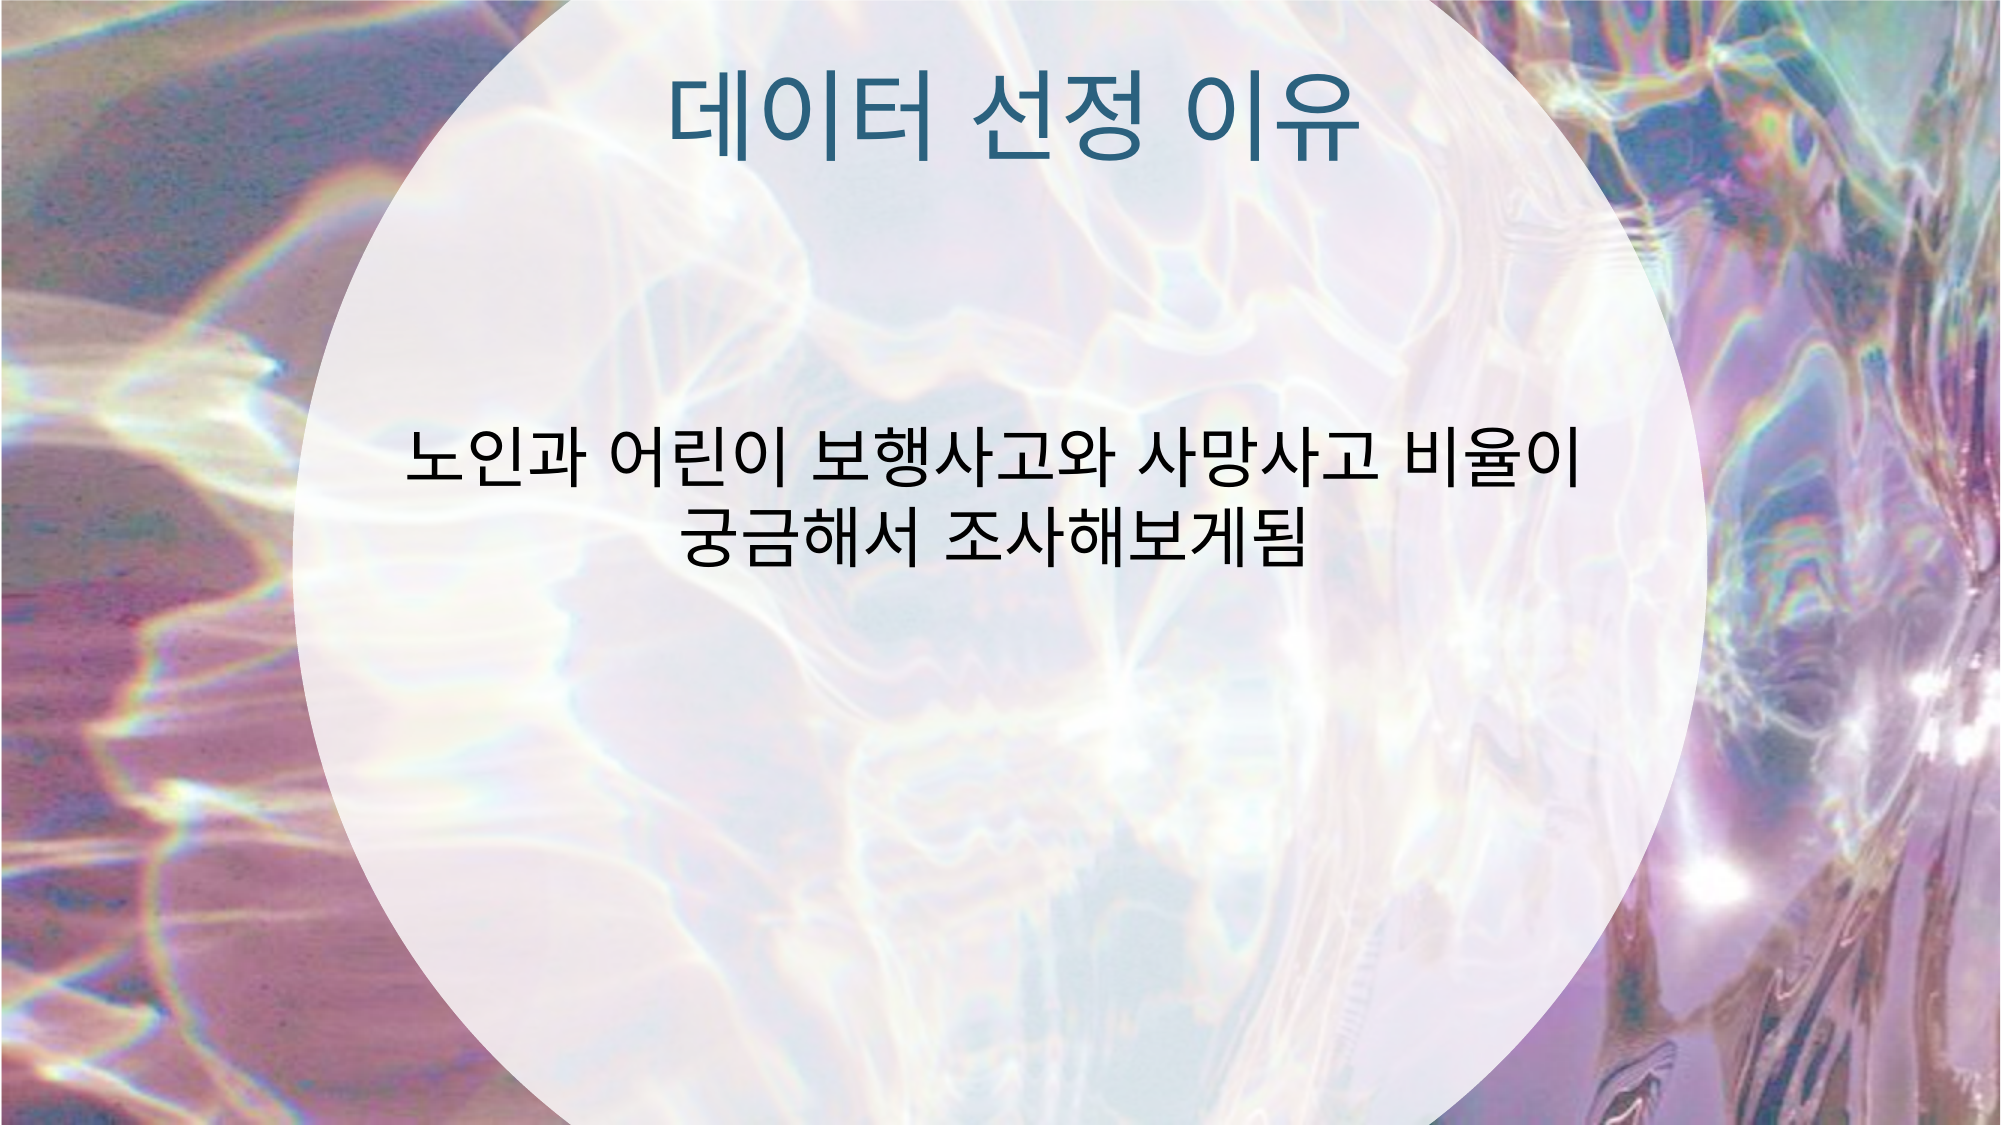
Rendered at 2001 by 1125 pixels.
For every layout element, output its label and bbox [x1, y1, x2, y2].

text_box [320, 46, 1671, 586]
picture [3, 1, 569, 1125]
picture [1431, 1, 2001, 1125]
